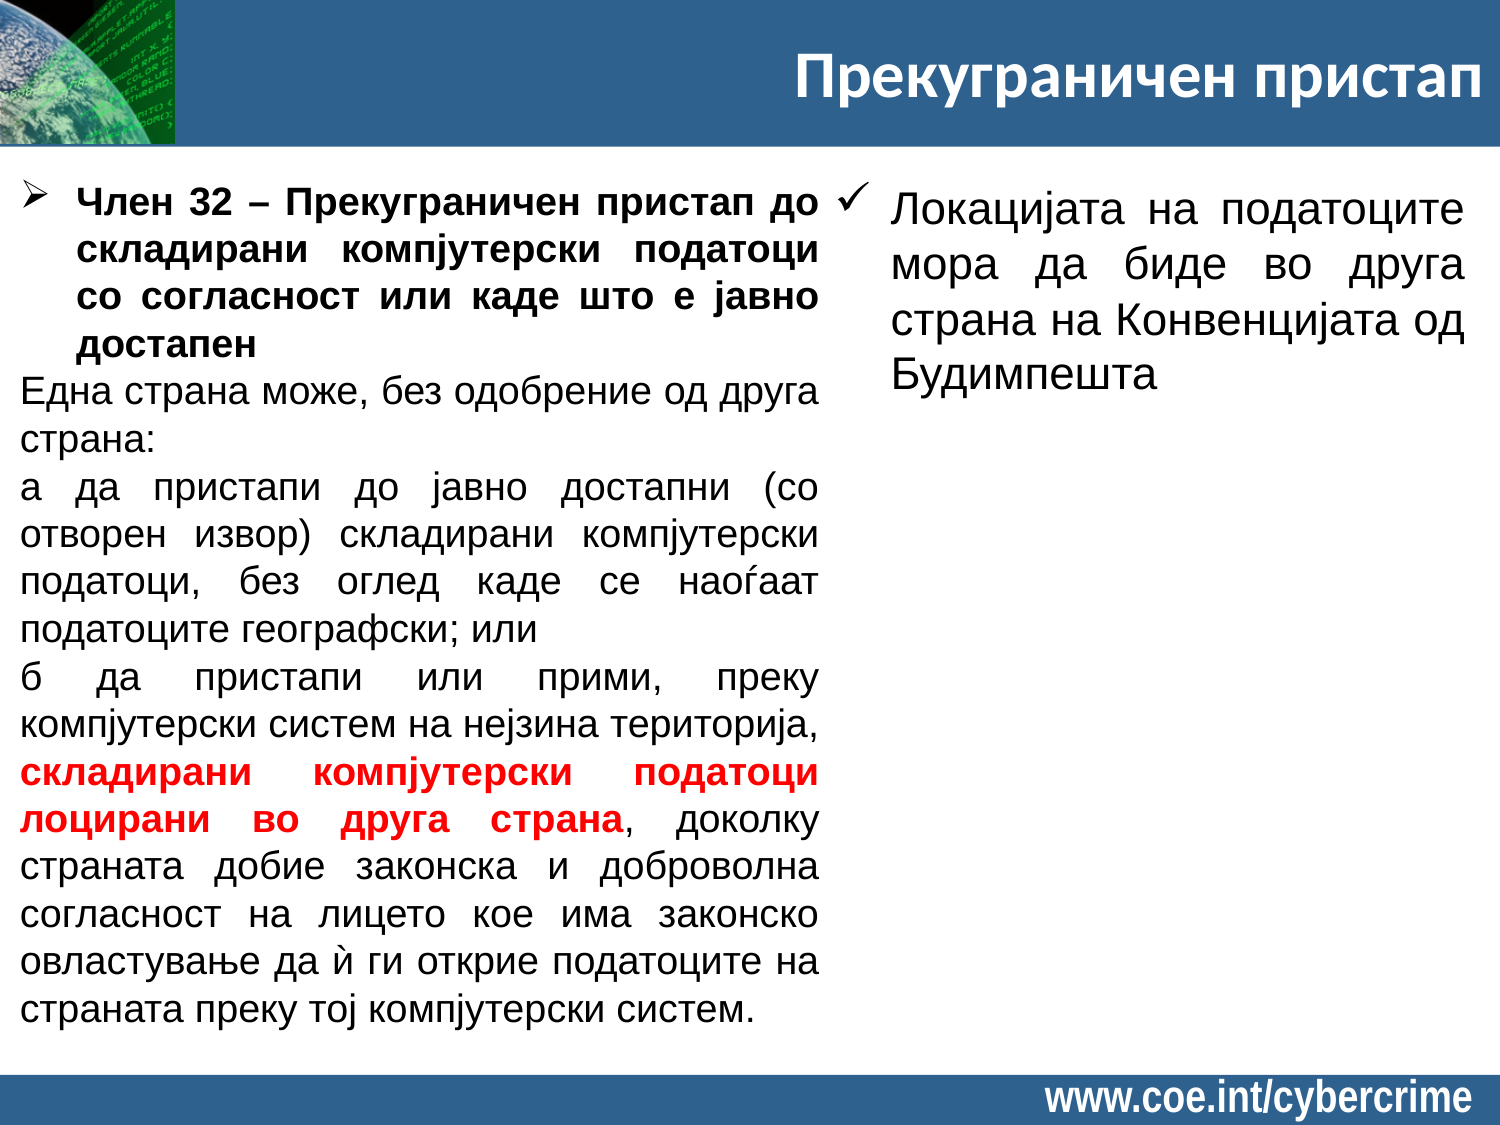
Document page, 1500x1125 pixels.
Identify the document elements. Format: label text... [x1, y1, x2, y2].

text_box www.coe.int/cybercrime [1030, 1059, 1500, 1125]
text_box Прекуграничен пристап [177, 0, 1500, 149]
picture [0, 0, 175, 144]
text_box Член 32 – Прекуграничен пристап до складирани компјутерски податоци со согласност или каде што е јавно достапен Една страна може, без одобрение од друга страна: а да пристапи до јавно достапни (со отворен извор) складирани компјутерски податоци, без оглед каде се наоѓаат податоците географски; или б да пристапи или прими, преку компјутерски систем на нејзина територија, складирани компјутерски податоци лоцирани во друга страна, доколку страната добие законска и доброволна согласност на лицето кое има законско овластување да ѝ ги открие податоците на страната преку тој компјутерски систем. [5, 168, 835, 1038]
text_box [0, 1073, 1030, 1125]
text_box Локацијата на податоците мора да биде во друга страна на Конвенцијата од Будимпешта [819, 171, 1480, 407]
